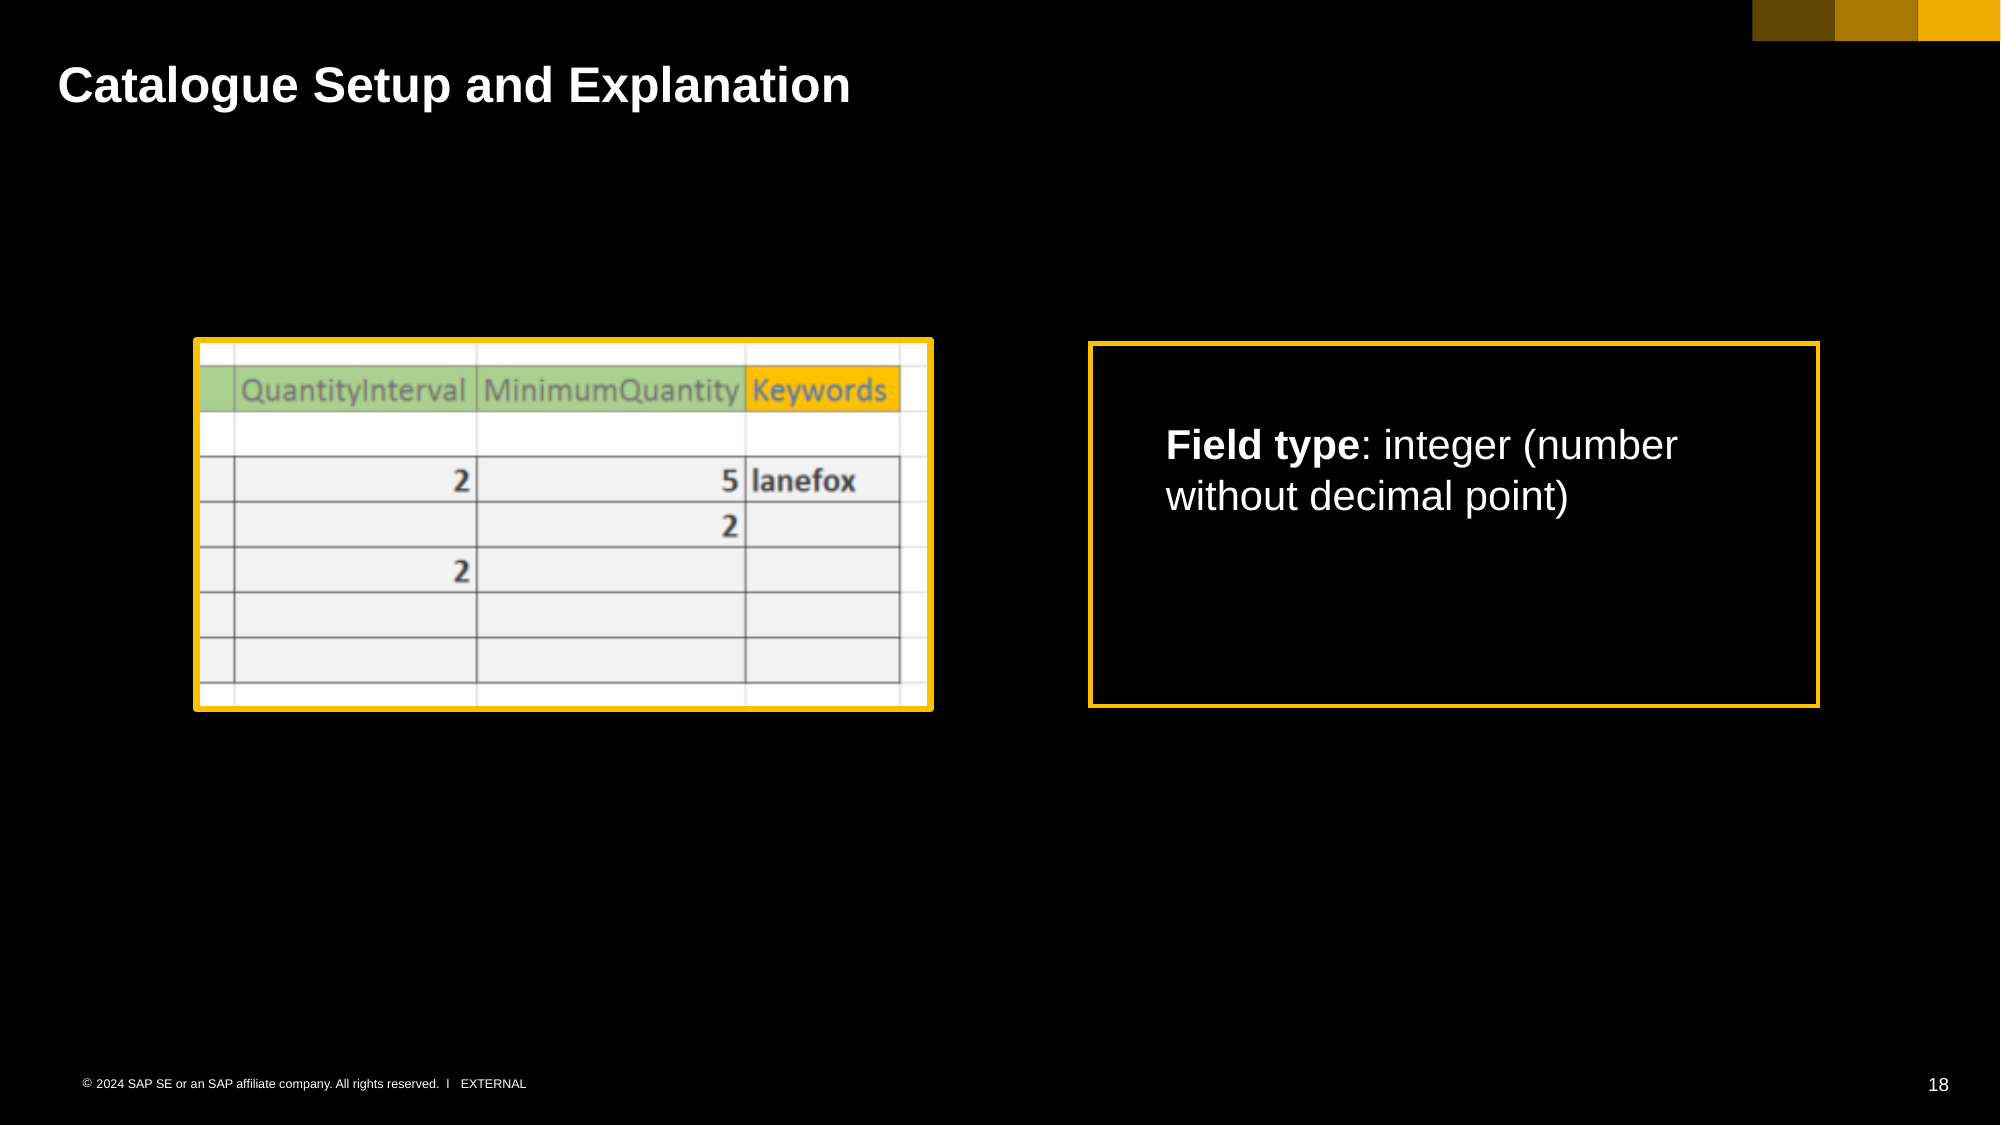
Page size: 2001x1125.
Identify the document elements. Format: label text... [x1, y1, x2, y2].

title Catalogue Setup and Explanation [57, 52, 1893, 114]
text_box [1090, 343, 1819, 707]
picture [199, 342, 928, 707]
